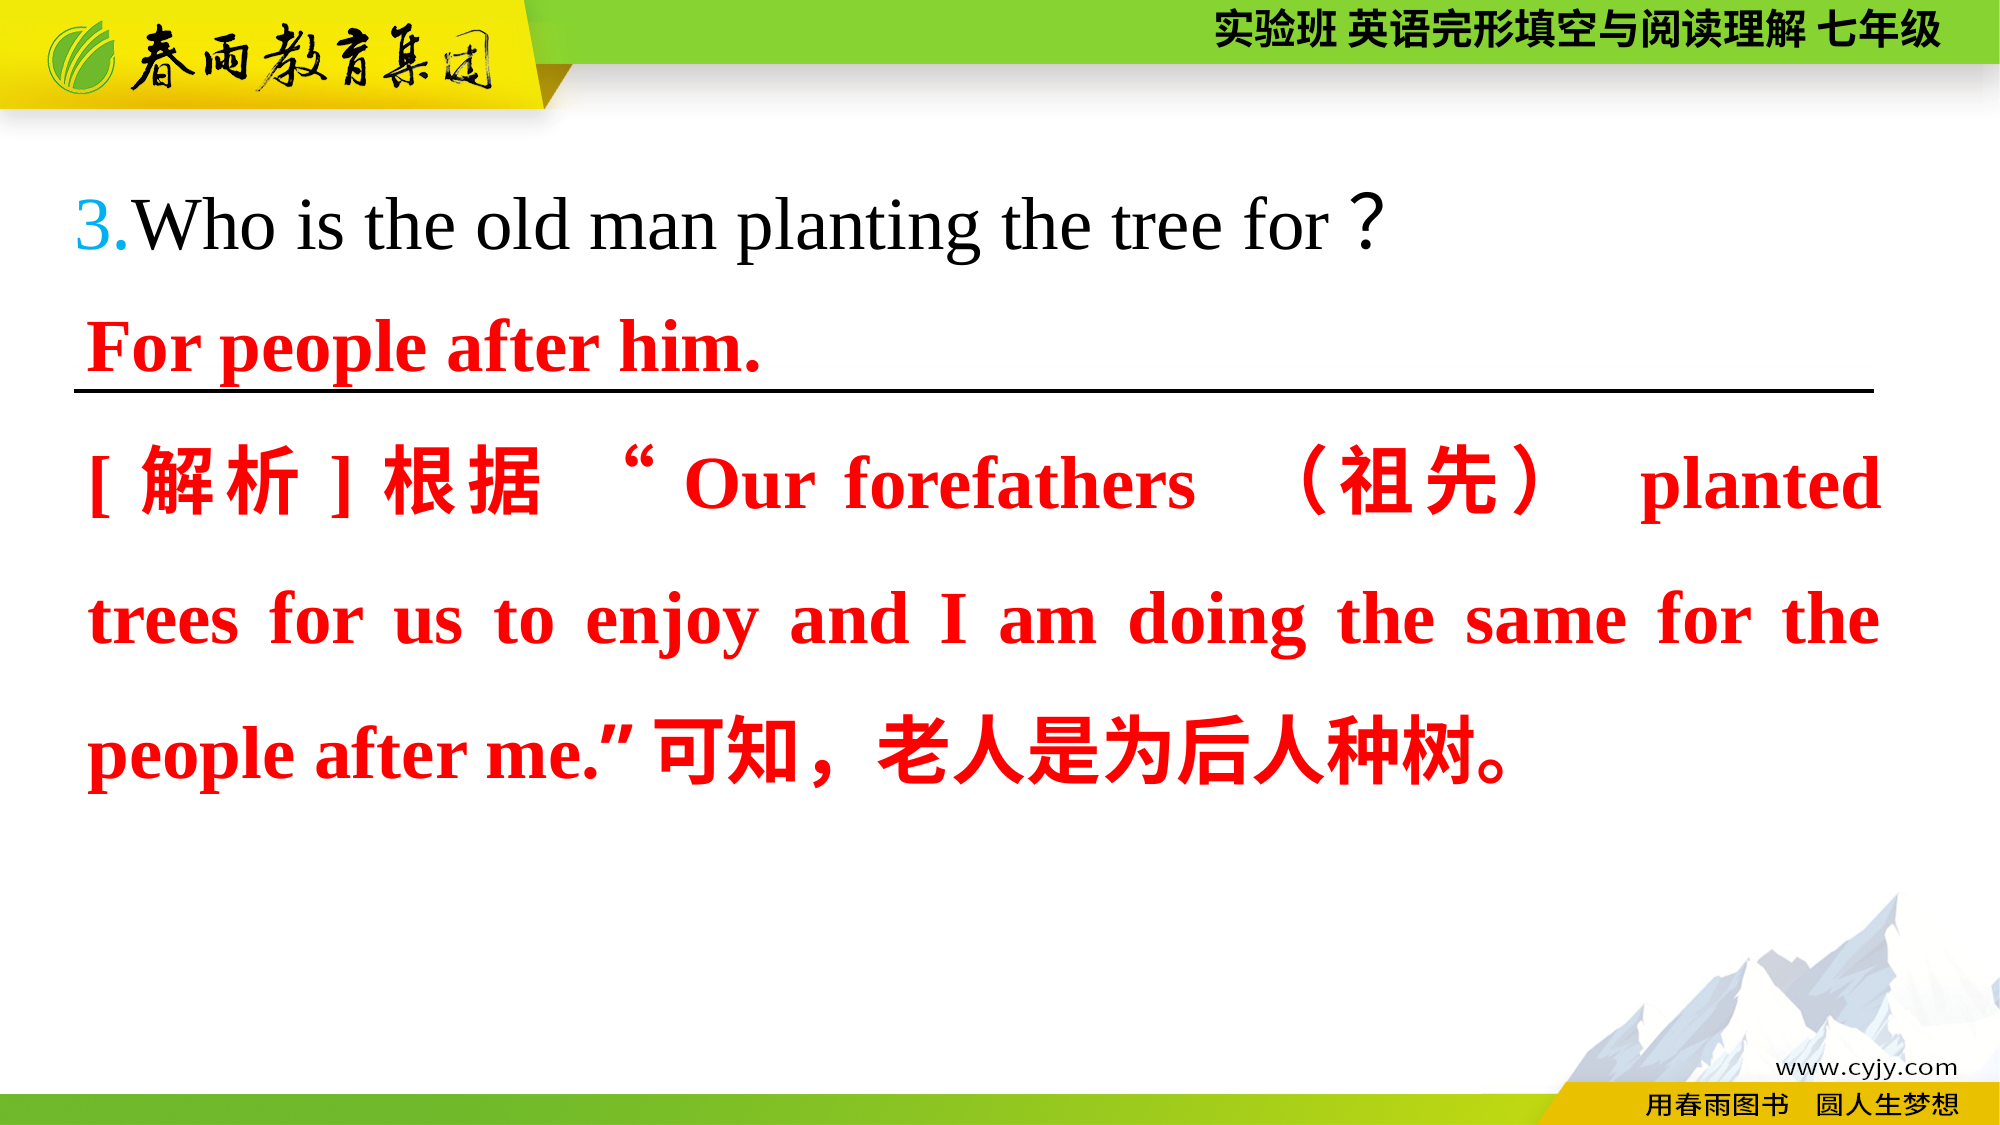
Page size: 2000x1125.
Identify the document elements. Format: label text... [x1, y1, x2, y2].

text_box For people after him. [71, 244, 1899, 395]
picture [0, 0, 2000, 1125]
list 3.Who is the old man planting the tree for？ ———————————————————————— [59, 122, 1944, 411]
text_box [解析]根据 “Our forefathers （祖先） planted trees for us to enjoy and I am doing the same for the people after me.”可知，老人是为后人种树。 [72, 380, 1898, 801]
